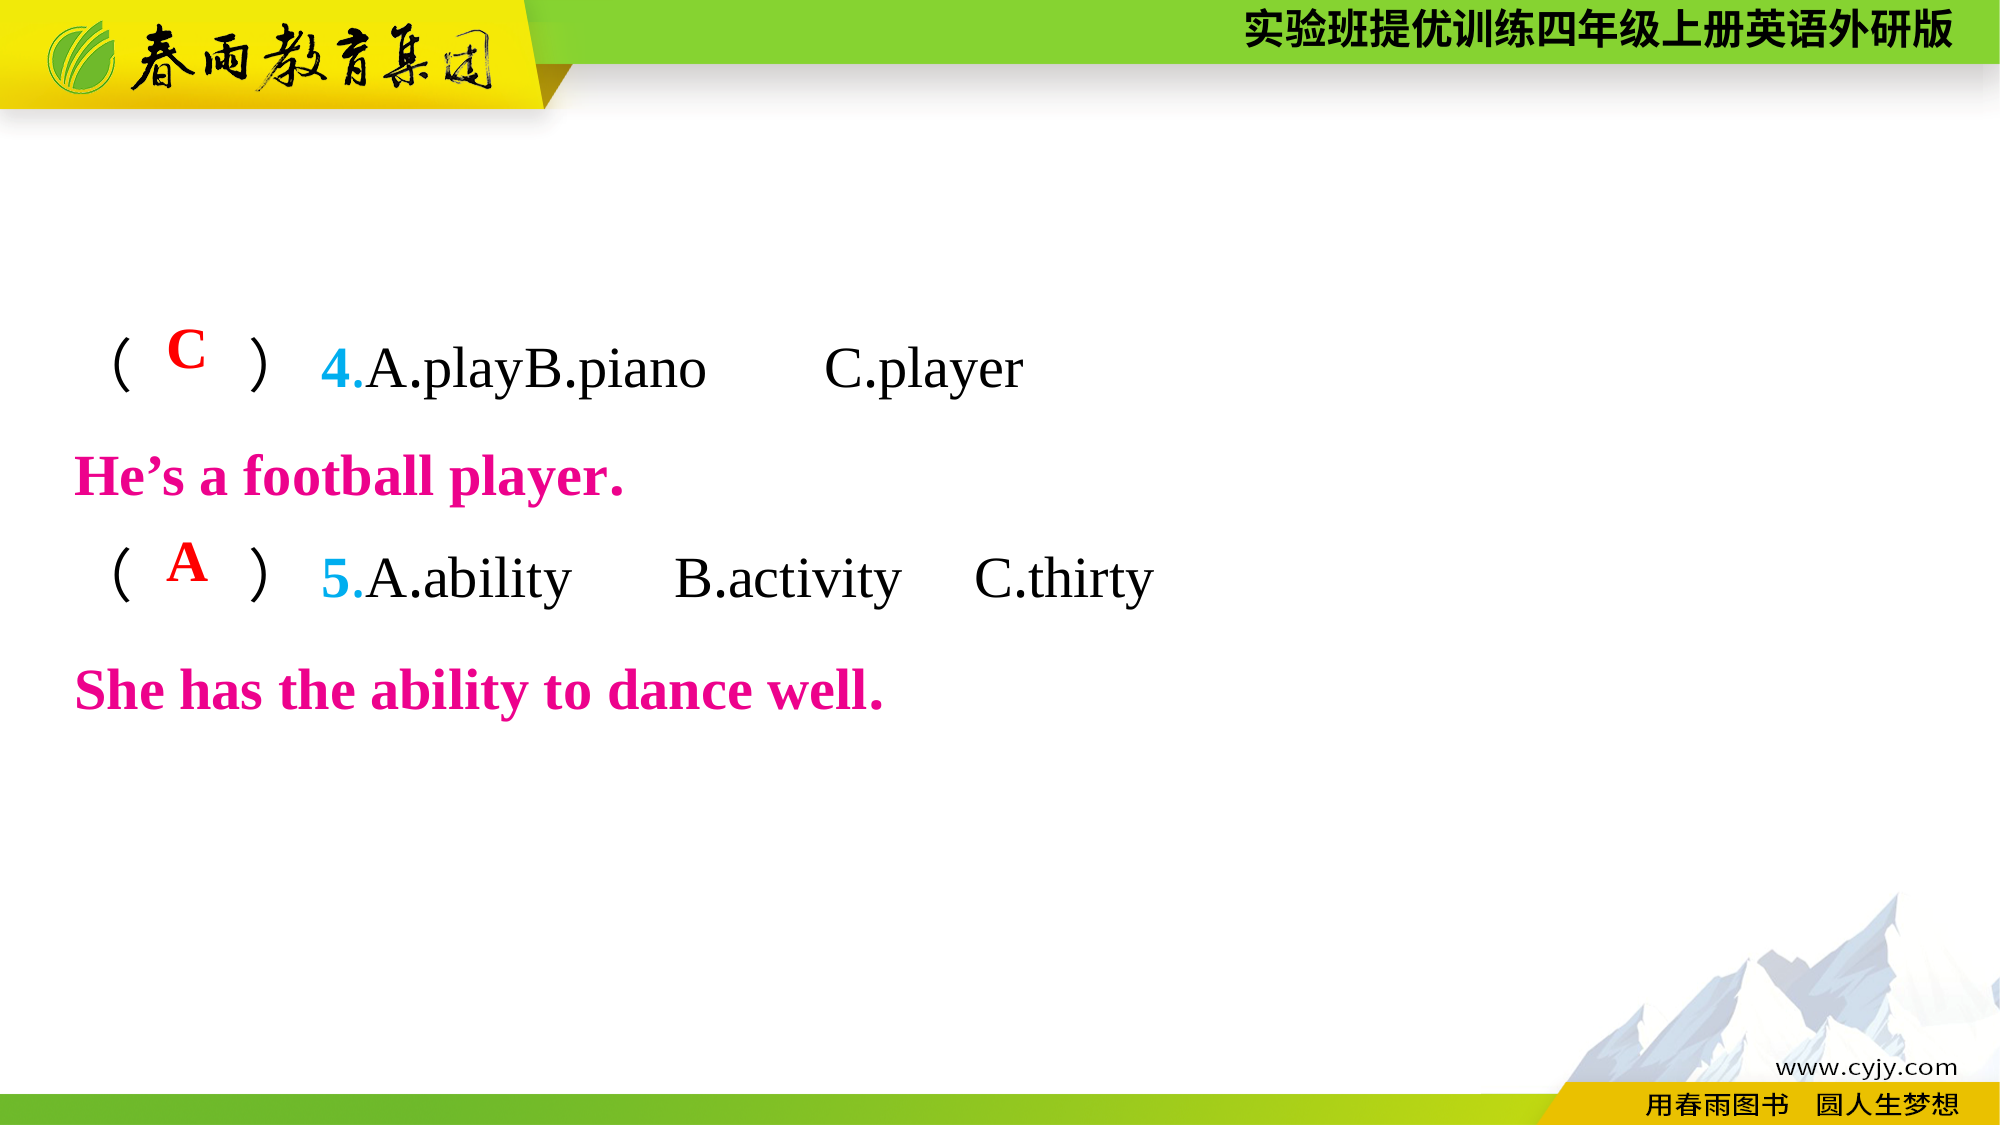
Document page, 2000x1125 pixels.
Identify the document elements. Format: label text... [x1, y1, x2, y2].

text_box A [151, 516, 224, 601]
list （ ）4.A.play B.piano C.player （ ）5.A.ability B.activity C.thirty [59, 286, 1944, 394]
picture [0, 0, 2000, 1125]
text_box He’s a football player. [59, 394, 1944, 515]
text_box She has the ability to dance well. [59, 608, 1944, 729]
text_box C [151, 302, 224, 388]
list （ ）4.A.play B.piano C.player （ ）5.A.ability B.activity C.thirty [59, 515, 1944, 607]
